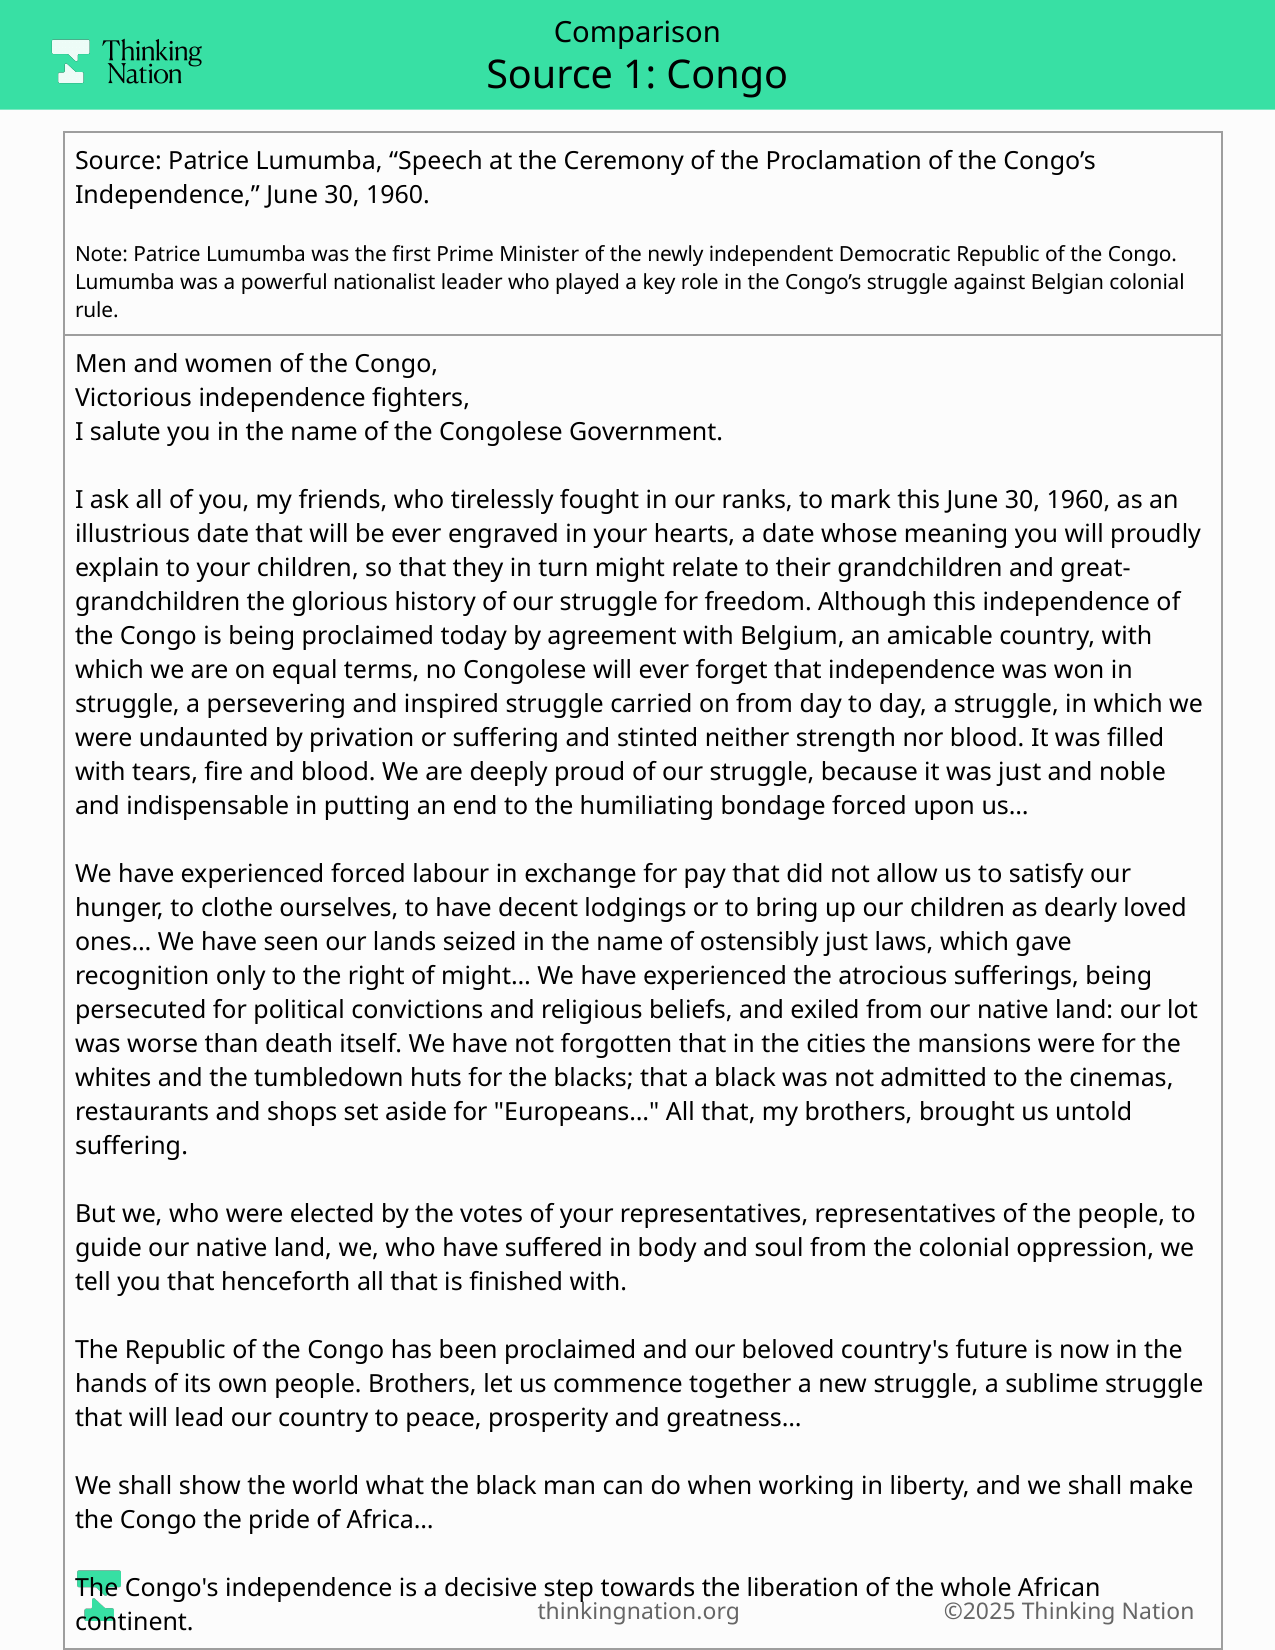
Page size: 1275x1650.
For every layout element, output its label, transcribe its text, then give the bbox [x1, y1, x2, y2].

table_cell Men and women of the Congo, Victorious independence fighters, I salute you in the name of the Congolese Government. I ask all of you, my friends, who tirelessly fought in our ranks, to mark this June 30, 1960, as an illustrious date that will be ever engraved in your hearts, a date whose meaning you will proudly explain to your children, so that they in turn might relate to their grandchildren and great-grandchildren the glorious history of our struggle for freedom. Although this independence of the Congo is being proclaimed today by agreement with Belgium, an amicable country, with which we are on equal terms, no Congolese will ever forget that independence was won in struggle, a persevering and inspired struggle carried on from day to day, a struggle, in which we were undaunted by privation or suffering and stinted neither strength nor blood. It was filled with tears, fire and blood. We are deeply proud of our struggle, because it was just and noble and indispensable in putting an end to the humiliating bondage forced upon us… We have experienced forced labour in exchange for pay that did not allow us to satisfy our hunger, to clothe ourselves, to have decent lodgings or to bring up our children as dearly loved ones… We have seen our lands seized in the name of ostensibly just laws, which gave recognition only to the right of might… We have experienced the atrocious sufferings, being persecuted for political convictions and religious beliefs, and exiled from our native land: our lot was worse than death itself. We have not forgotten that in the cities the mansions were for the whites and the tumbledown huts for the blacks; that a black was not admitted to the cinemas, restaurants and shops set aside for "Europeans…" All that, my brothers, brought us untold suffering. But we, who were elected by the votes of your representatives, representatives of the people, to guide our native land, we, who have suffered in body and soul from the colonial oppression, we tell you that henceforth all that is finished with. The Republic of the Congo has been proclaimed and our beloved country's future is now in the hands of its own people. Brothers, let us commence together a new struggle, a sublime struggle that will lead our country to peace, prosperity and greatness… We shall show the world what the black man can do when working in liberty, and we shall make the Congo the pride of Africa… The Congo's independence is a decisive step towards the liberation of the whole African continent. [65, 336, 1221, 1648]
picture [63, 1560, 134, 1631]
table_header Source: Patrice Lumumba, “Speech at the Ceremony of the Proclamation of the Congo’s Independence,” June 30, 1960. Note: Patrice Lumumba was the first Prime Minister of the newly independent Democratic Republic of the Congo. Lumumba was a powerful nationalist leader who played a key role in the Congo’s struggle against Belgian colonial rule. [65, 133, 1221, 334]
picture [35, 25, 207, 97]
text_box Comparison Source 1: Congo [0, 0, 1275, 110]
